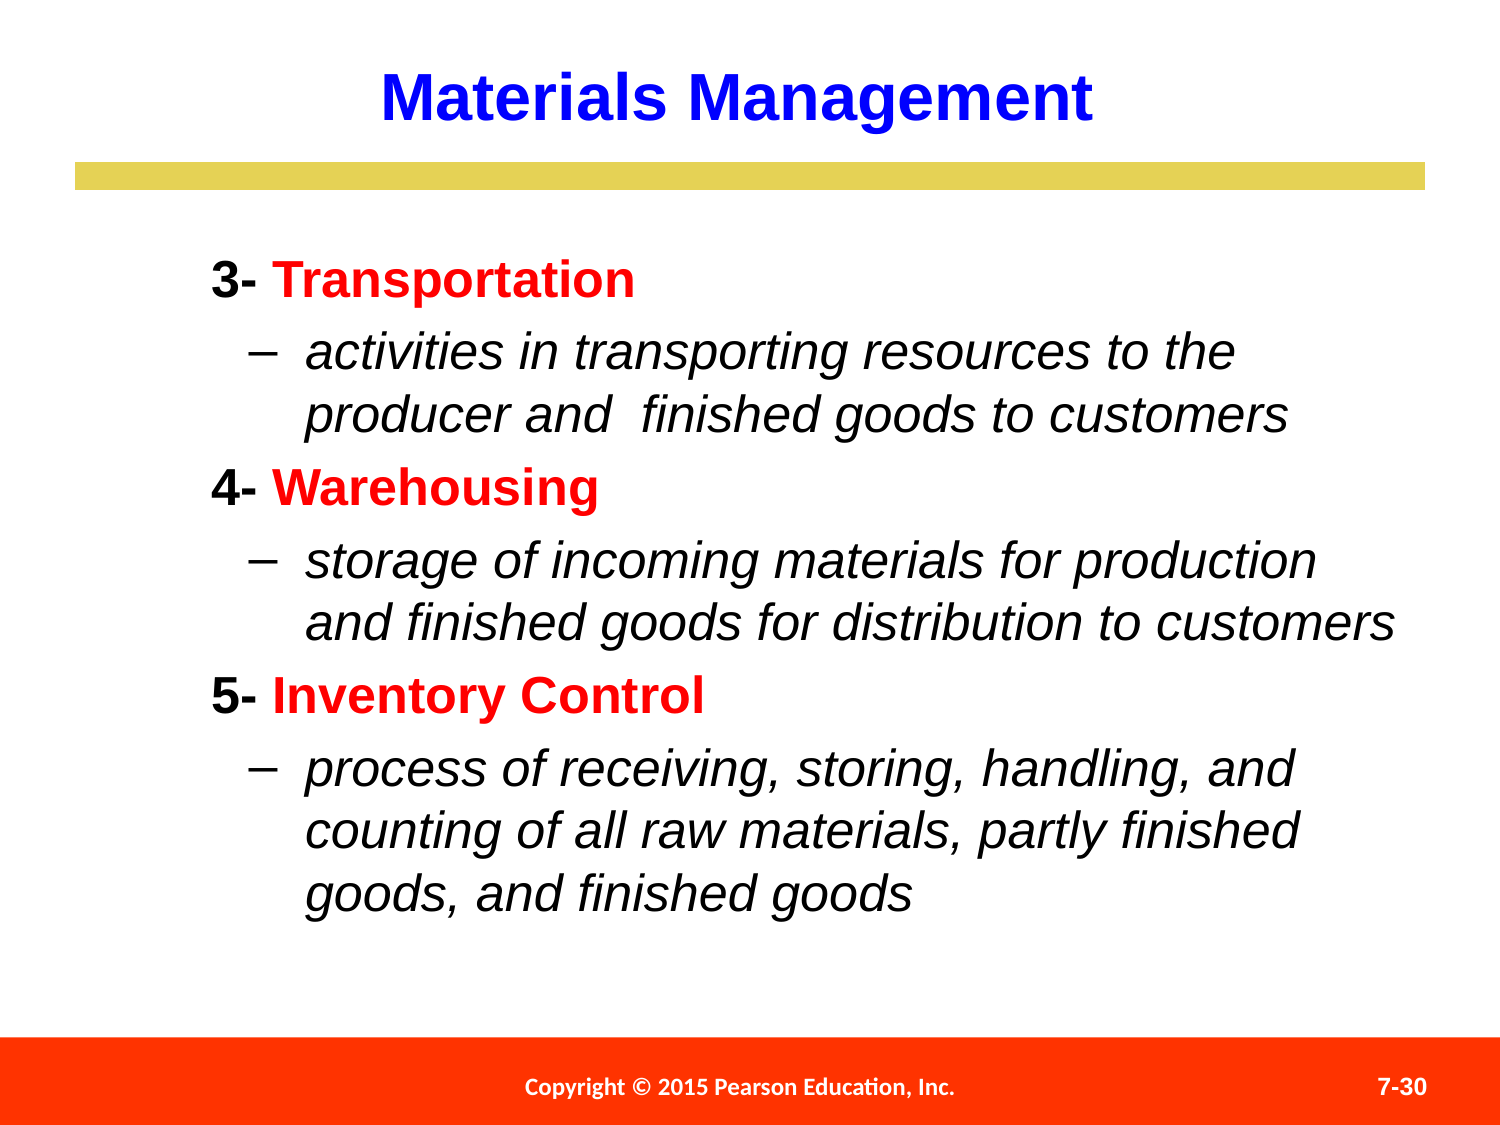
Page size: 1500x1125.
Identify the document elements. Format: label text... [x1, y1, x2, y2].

picture [75, 162, 1425, 190]
list 3- Transportation activities in transporting resources to the producer and finished goods to customers 4- Warehousing storage of incoming materials for production and finished goods for distribution to customers 5- Inventory Control process of receiving, storing, handling, and counting of all raw materials, partly finished goods, and finished goods [74, 237, 1426, 963]
text_box Materials Management [62, 0, 1413, 188]
